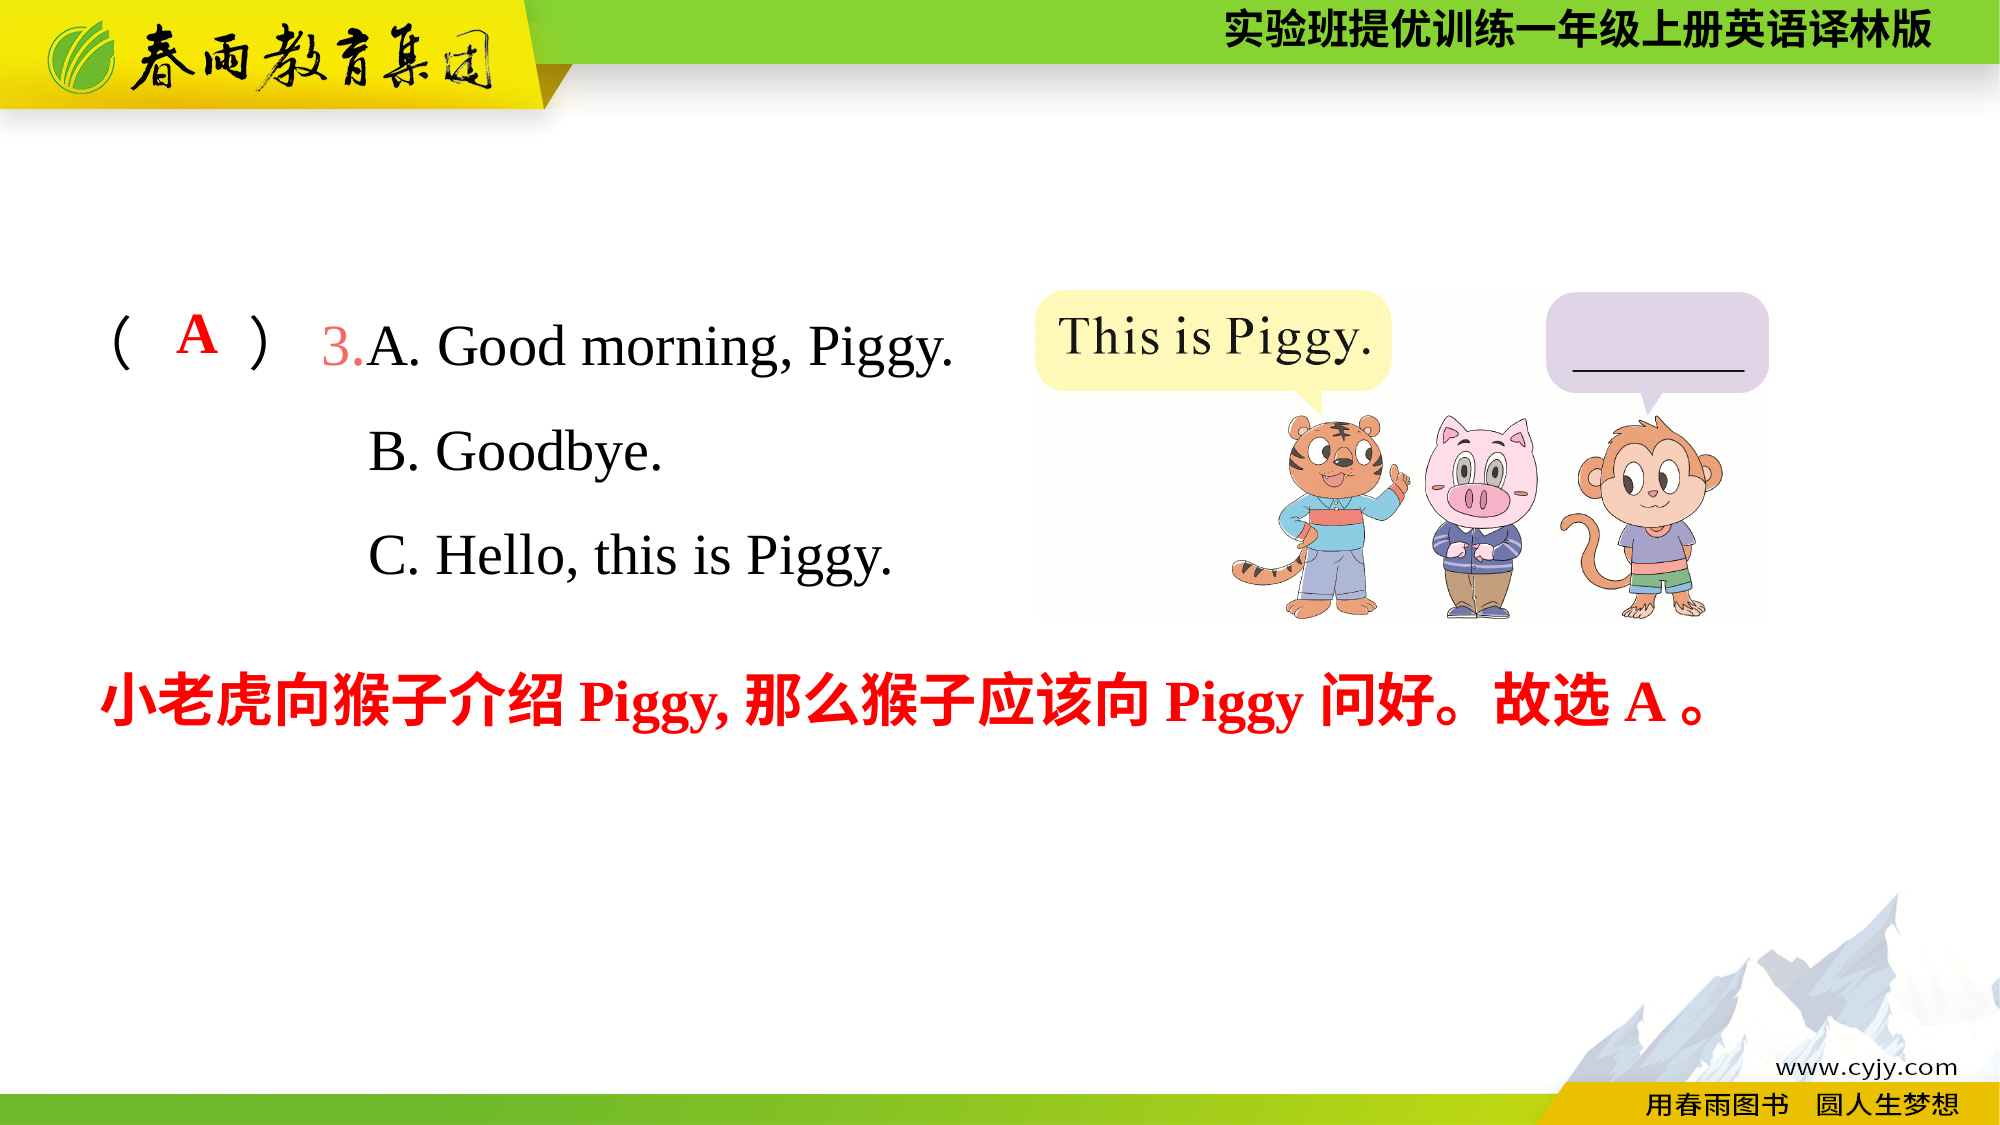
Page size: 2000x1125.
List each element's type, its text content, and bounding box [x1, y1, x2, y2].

list （ ）3.A. Good morning, Piggy. B. Goodbye. C. Hello, this is Piggy. [59, 264, 1944, 598]
text_box 小老虎向猴子介绍Piggy,那么猴子应该向Piggy问好。故选A。 [84, 620, 1969, 741]
picture [0, 0, 2000, 1125]
text_box A [161, 287, 234, 373]
